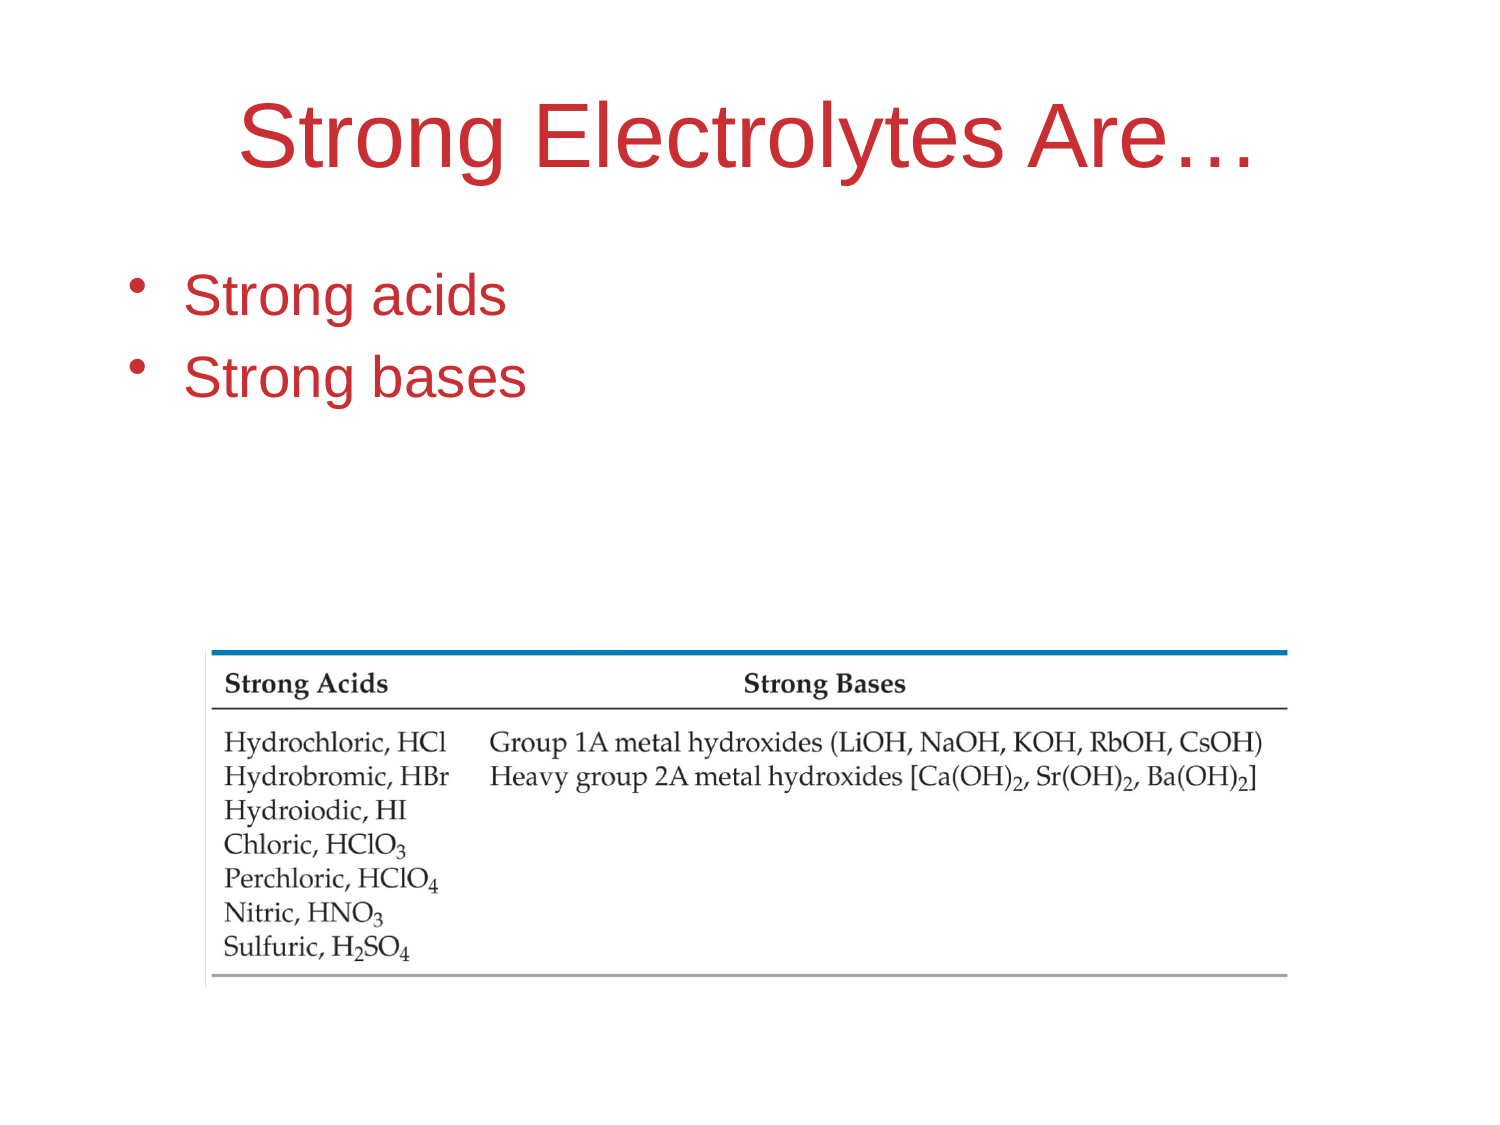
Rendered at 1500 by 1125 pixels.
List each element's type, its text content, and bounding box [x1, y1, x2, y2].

list Strong acids Strong bases [112, 249, 1388, 513]
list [205, 649, 1295, 988]
title Strong Electrolytes Are… [112, 37, 1388, 226]
